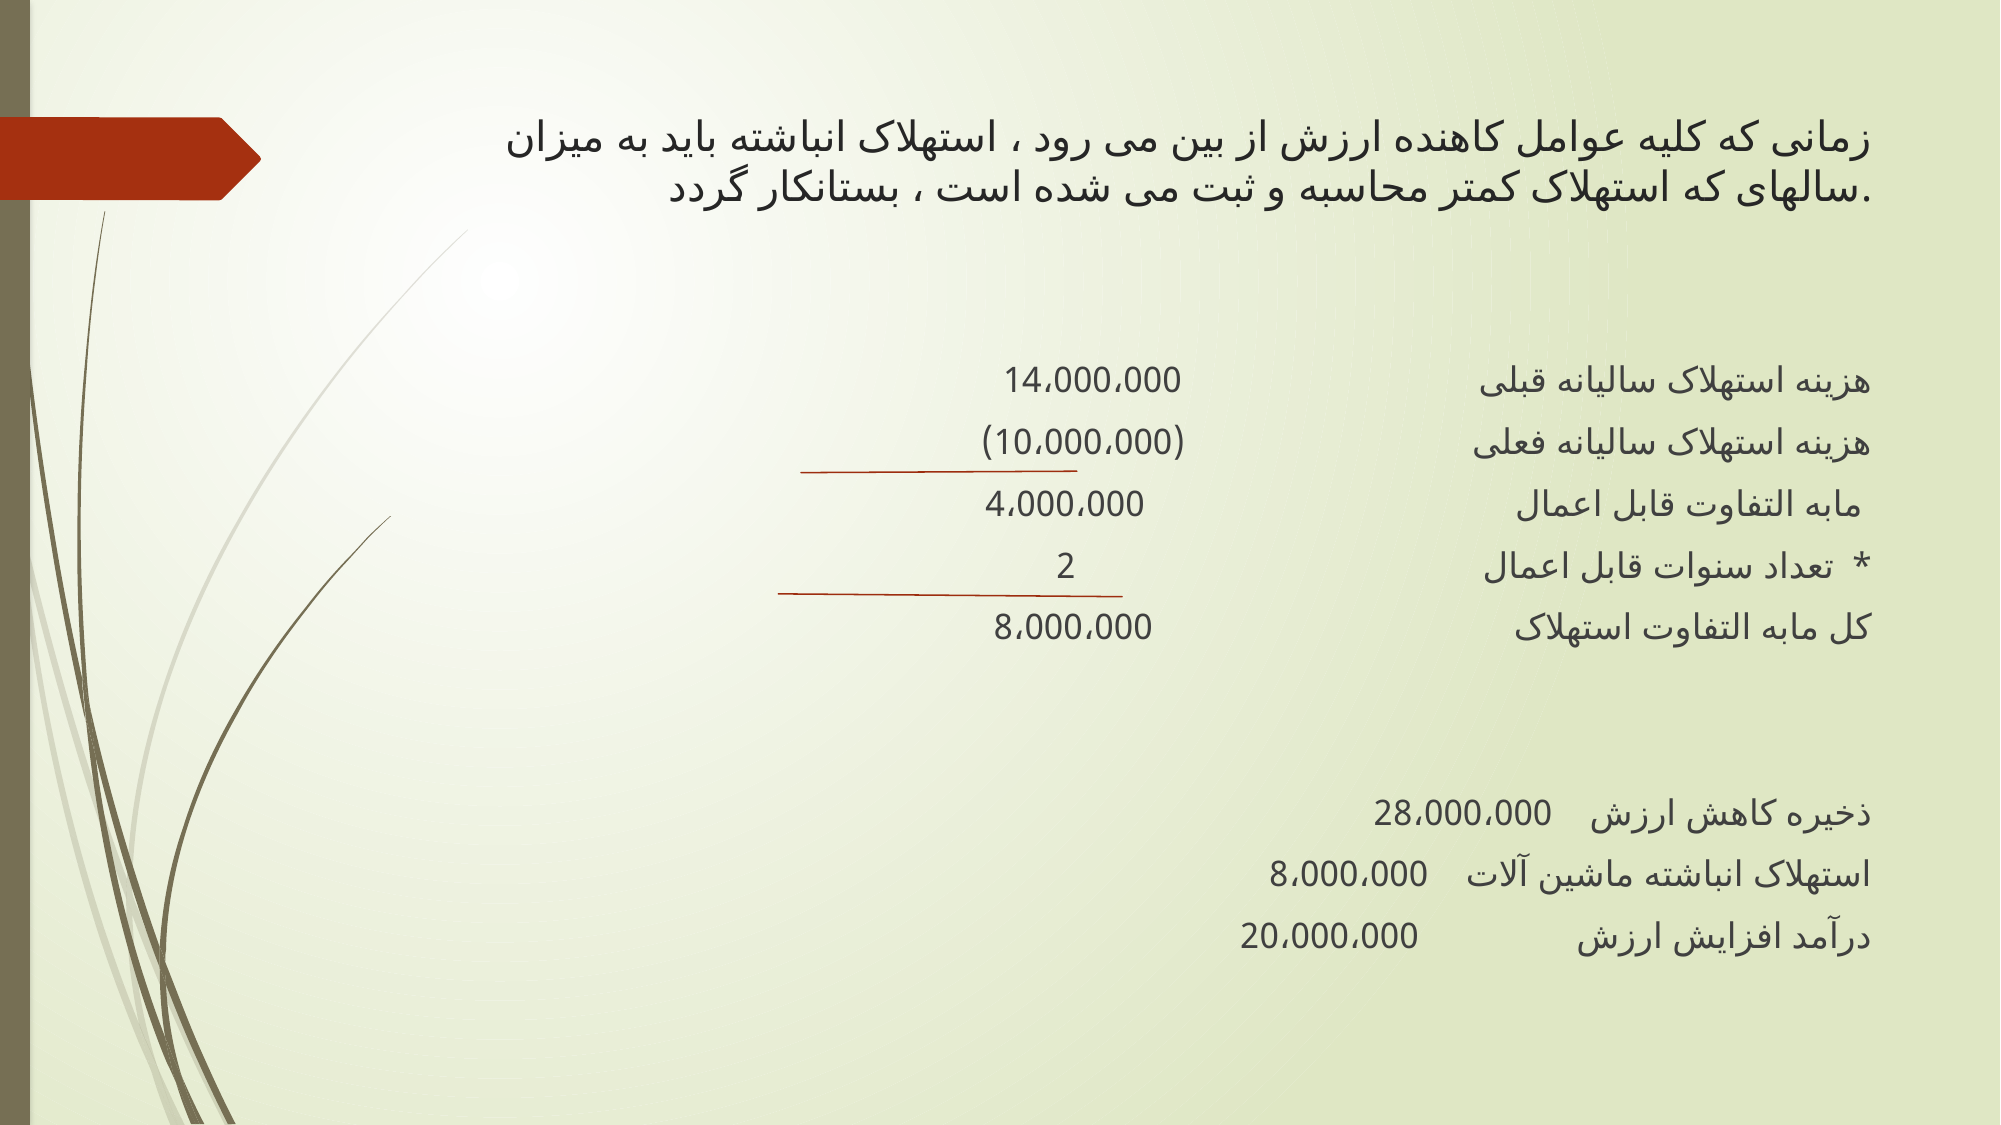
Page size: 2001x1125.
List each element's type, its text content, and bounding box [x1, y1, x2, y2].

title زمانی که کلیه عوامل کاهنده ارزش از بین می رود ، استهلاک انباشته باید به میزان سالهای که استهلاک کمتر محاسبه و ثبت می شده است ، بستانکار گردد. [425, 102, 1888, 313]
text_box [778, 593, 1123, 597]
list هزینه استهلاک سالیانه قبلی 14،000،000 هزینه استهلاک سالیانه فعلی (10،000،000) مابه التفاوت قابل اعمال 4،000،000 تعداد سنوات قابل اعمال 2 * کل مابه التفاوت استهلاک 8،000،000 ذخیره کاهش ارزش 28،000،000 استهلاک انباشته ماشین آلات 8،000،000 درآمد افزایش ارزش 20،000،000 [424, 350, 1888, 970]
